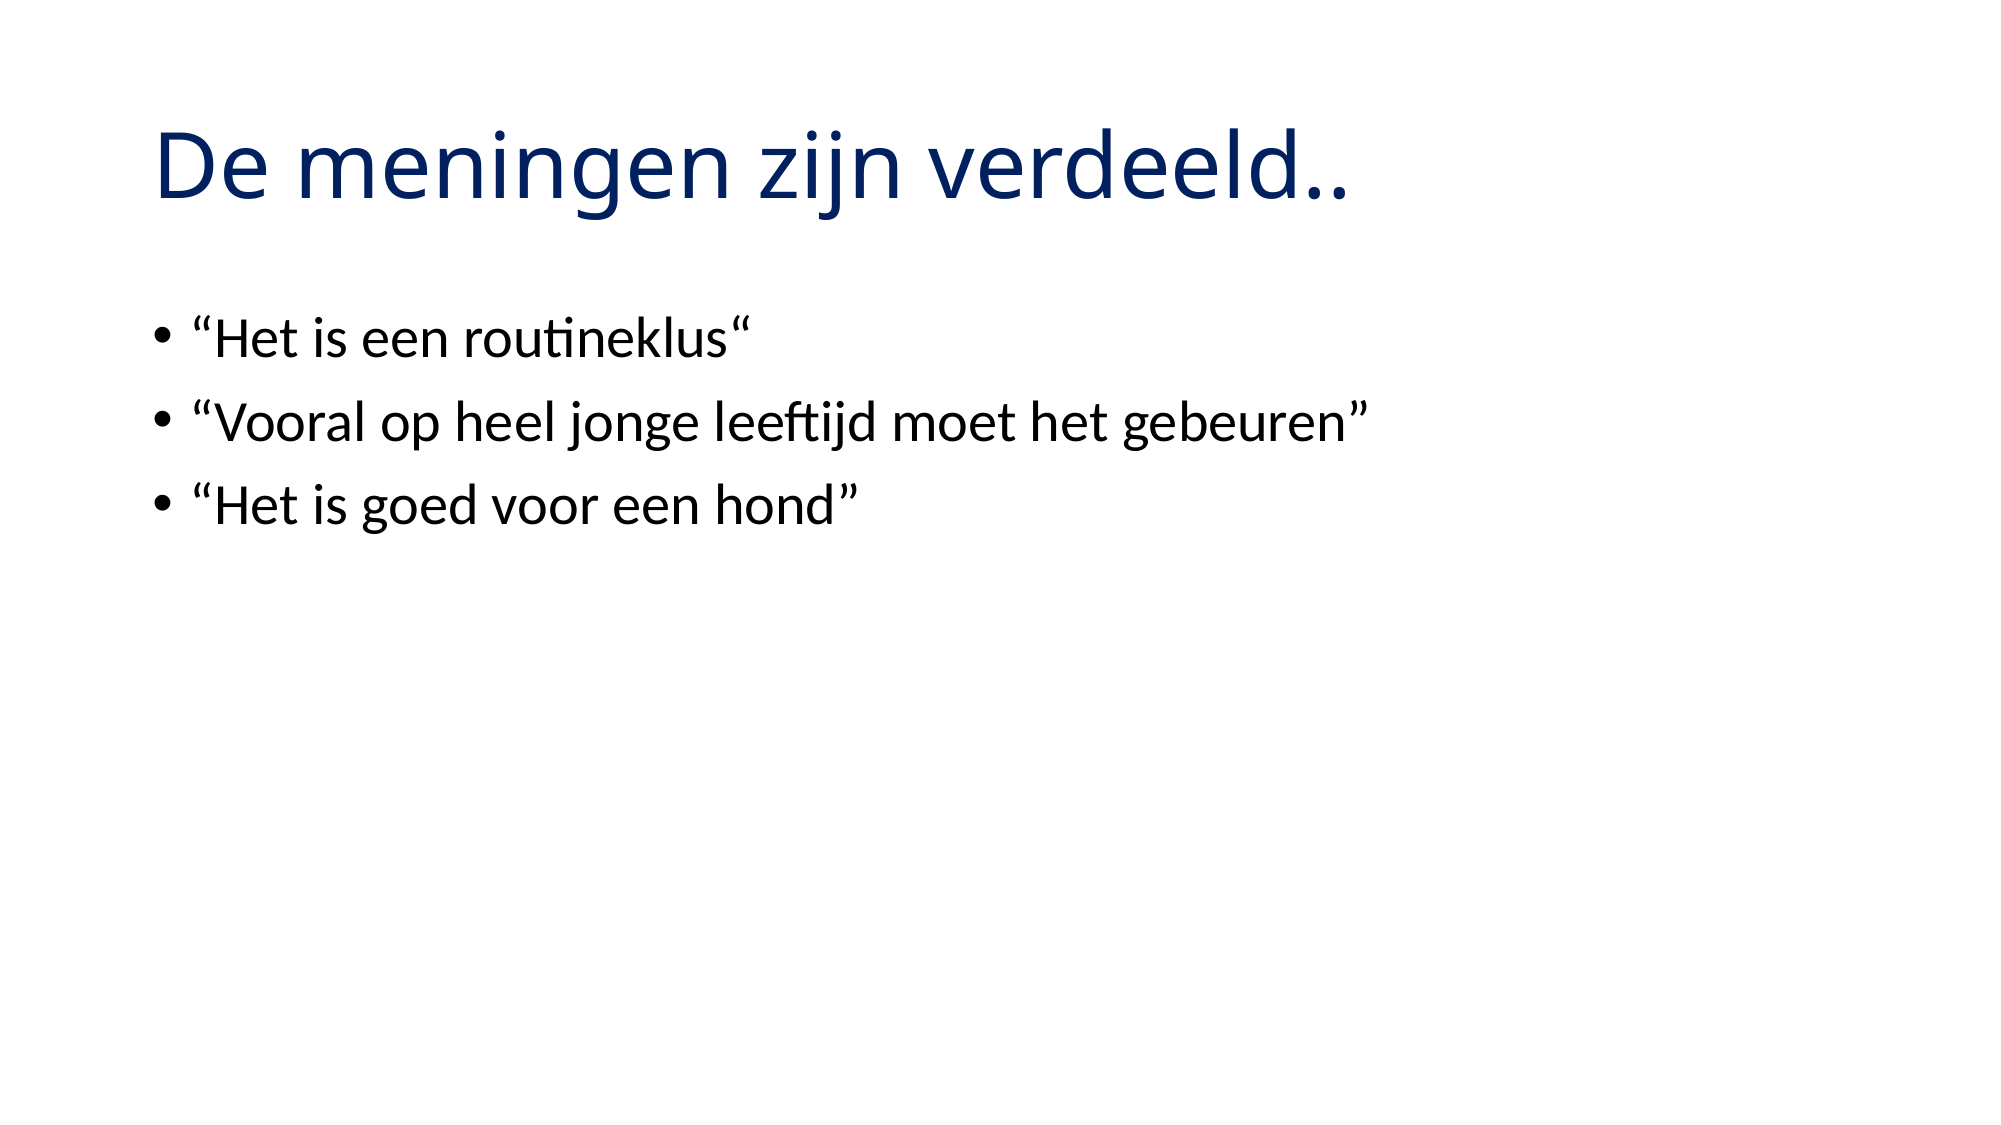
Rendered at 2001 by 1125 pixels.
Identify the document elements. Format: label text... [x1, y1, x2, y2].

title De meningen zijn verdeeld.. [137, 59, 1863, 278]
list “Het is een routineklus“ “Vooral op heel jonge leeftijd moet het gebeuren” “Het is goed voor een hond” [137, 299, 1863, 1014]
